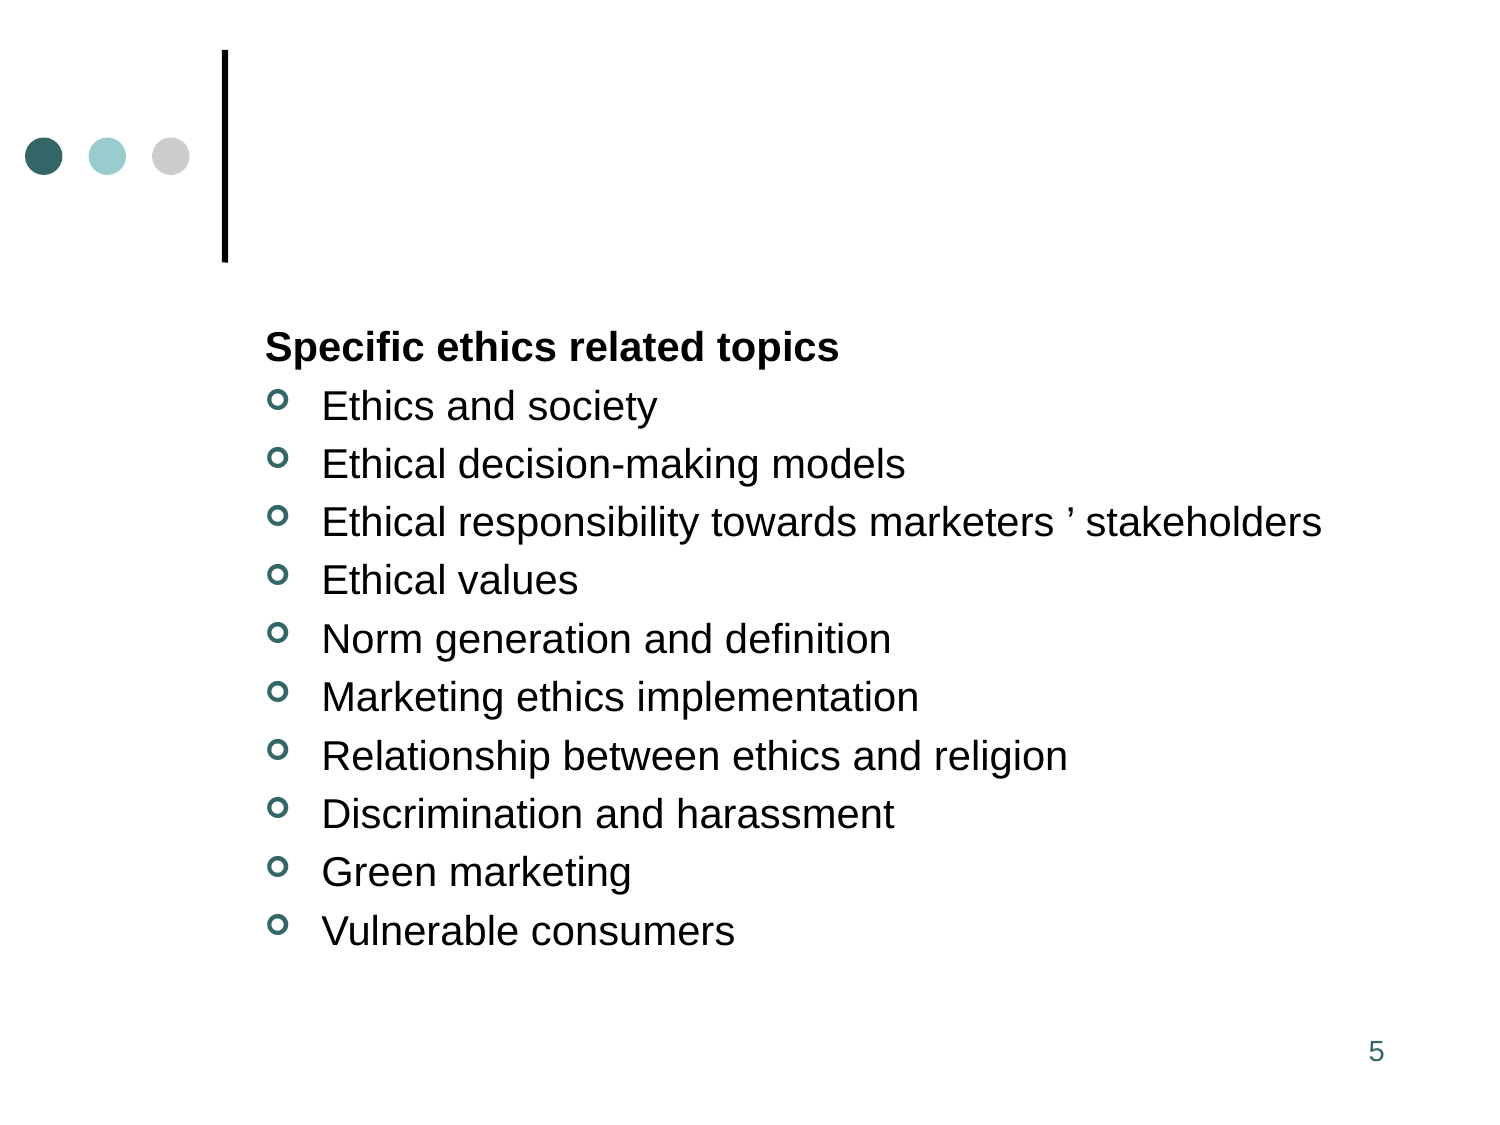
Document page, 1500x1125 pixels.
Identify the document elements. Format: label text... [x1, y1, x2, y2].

slide_number 5 [1187, 1025, 1400, 1100]
list Specific ethics related topics Ethics and society Ethical decision-making models Ethical responsibility towards marketers ’ stakeholders Ethical values Norm generation and definition Marketing ethics implementation Relationship between ethics and religion Discrimination and harassment Green marketing Vulnerable consumers [249, 312, 1400, 988]
